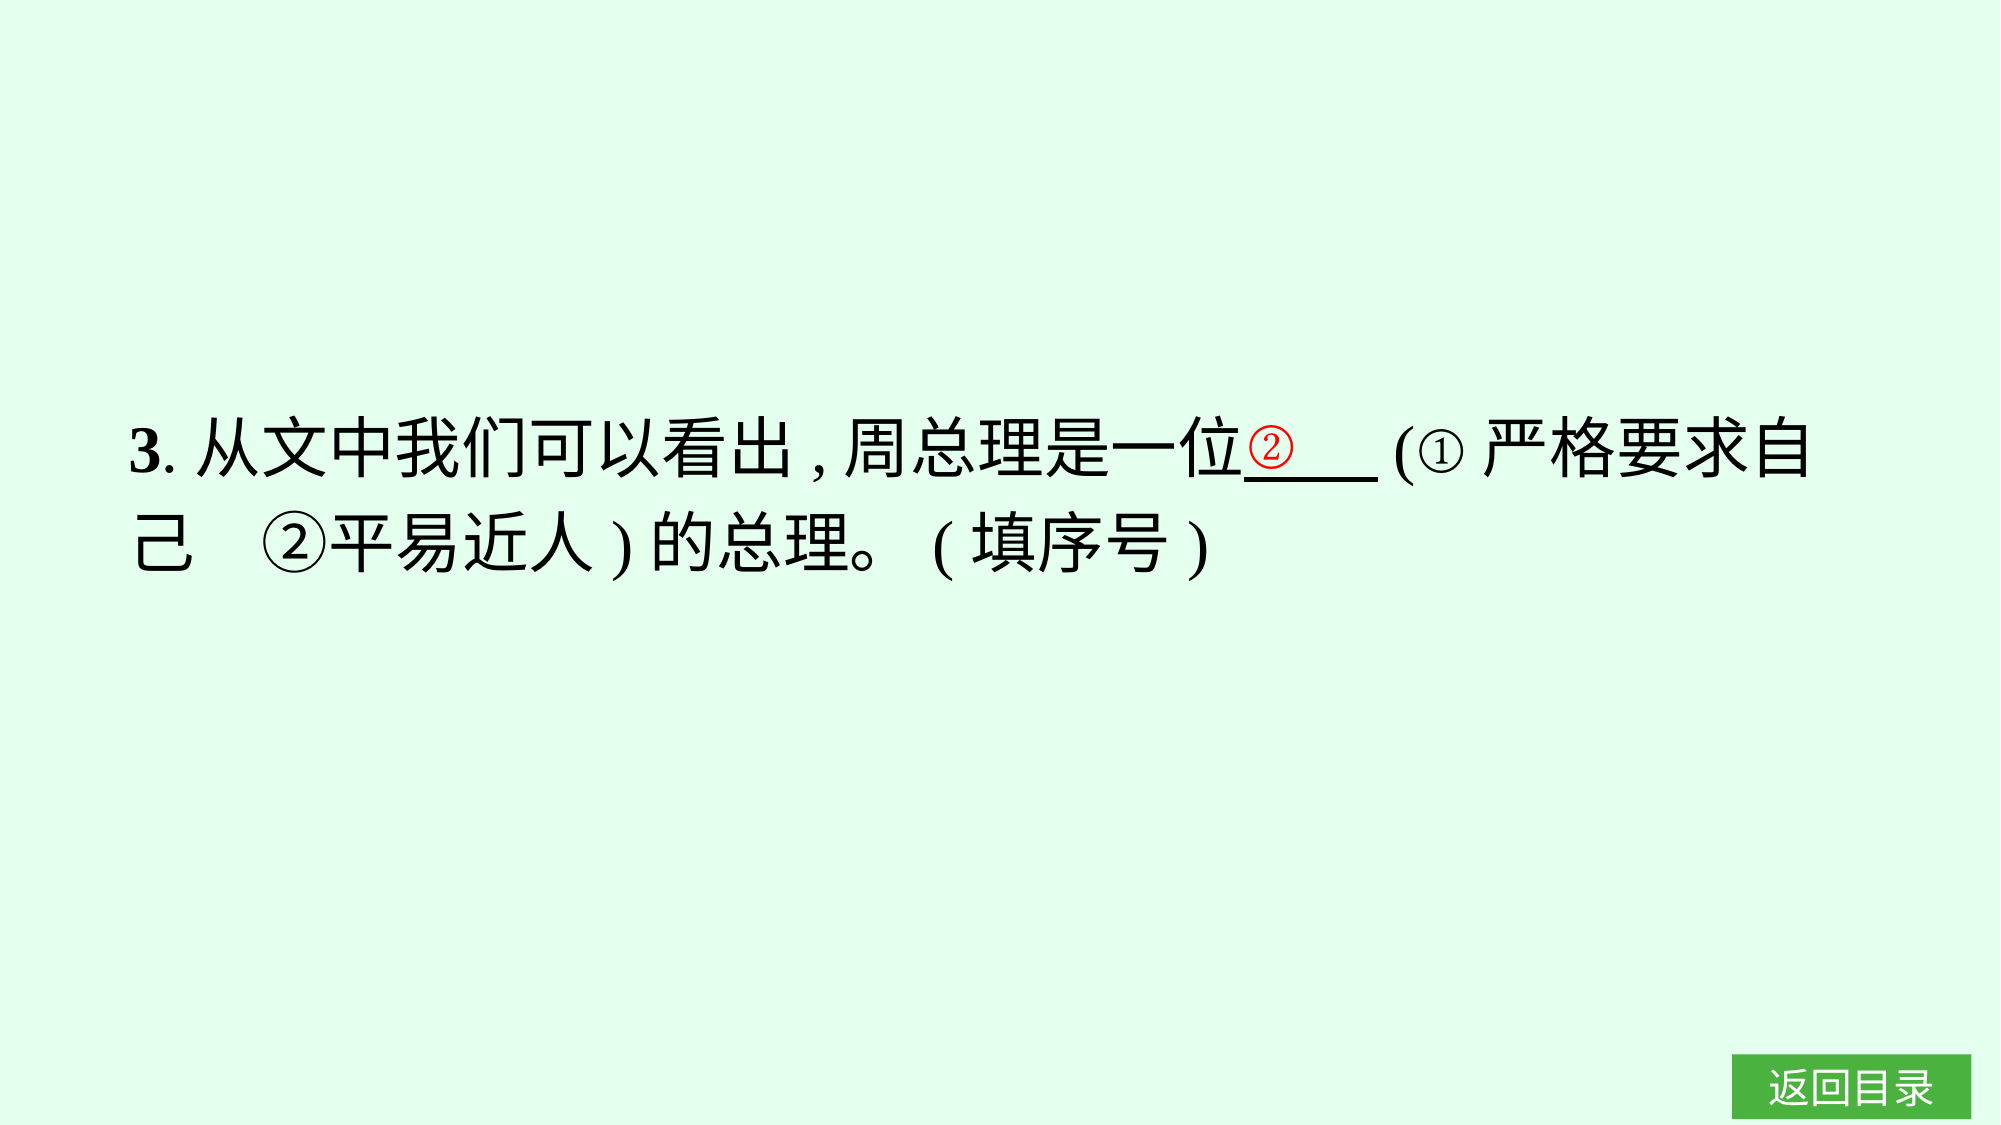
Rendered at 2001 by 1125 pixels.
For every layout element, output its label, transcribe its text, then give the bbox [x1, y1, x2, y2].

text_box ② [1231, 378, 1312, 489]
text_box 3.从文中我们可以看出,周总理是一位 (①严格要求自己 ②平易近人)的总理。(填序号) [113, 382, 1887, 589]
